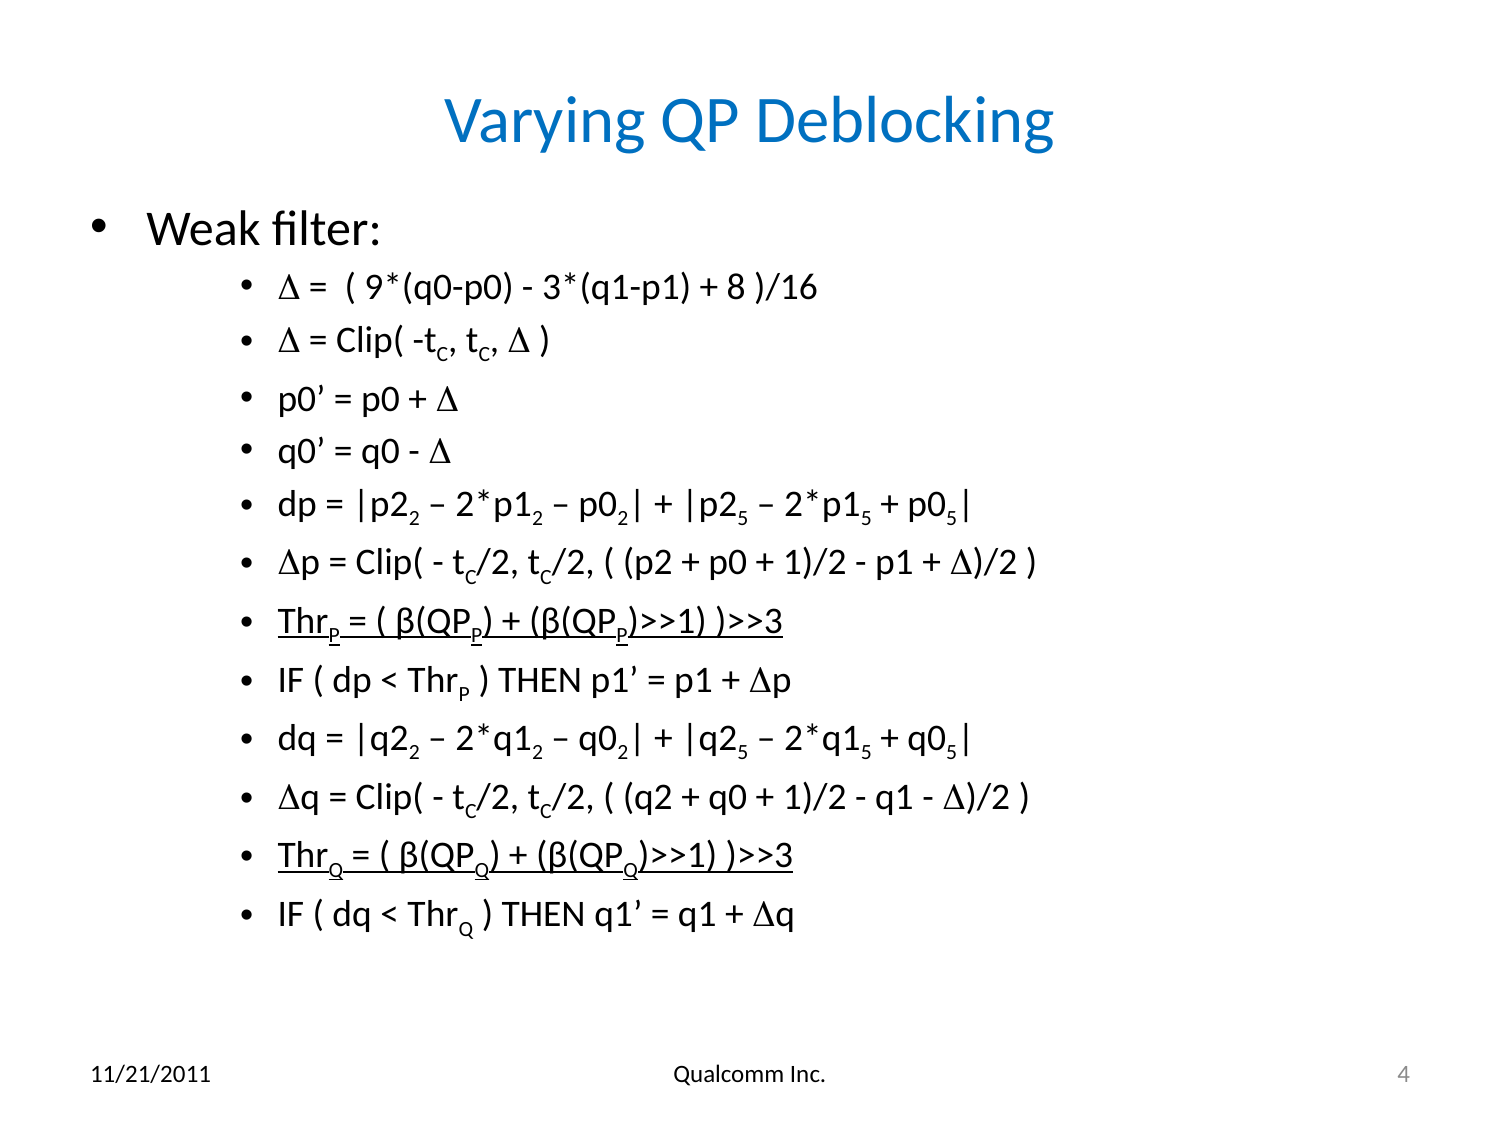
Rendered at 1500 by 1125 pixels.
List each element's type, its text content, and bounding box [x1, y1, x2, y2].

footer Qualcomm Inc. [512, 1042, 988, 1103]
title Varying QP Deblocking [75, 45, 1425, 187]
slide_number 4 [1074, 1042, 1425, 1103]
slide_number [75, 1042, 425, 1103]
list Weak filter:  = ( 9*(q0-p0) - 3*(q1-p1) + 8 )/16  = Clip( -tC, tC,  ) p0’ = p0 +  q0’ = q0 -  dp = |p22 – 2*p12 – p02| + |p25 – 2*p15 + p05| p = Clip( - tC/2, tC/2, ( (p2 + p0 + 1)/2 - p1 + )/2 ) ThrP = ( β(QPP) + (β(QPP)>>1) )>>3 IF ( dp < ThrP ) THEN p1’ = p1 + p dq = |q22 – 2*q12 – q02| + |q25 – 2*q15 + q05| q = Clip( - tC/2, tC/2, ( (q2 + q0 + 1)/2 - q1 - )/2 ) ThrQ = ( β(QPQ) + (β(QPQ)>>1) )>>3 IF ( dq < ThrQ ) THEN q1’ = q1 + q [75, 187, 1425, 1005]
